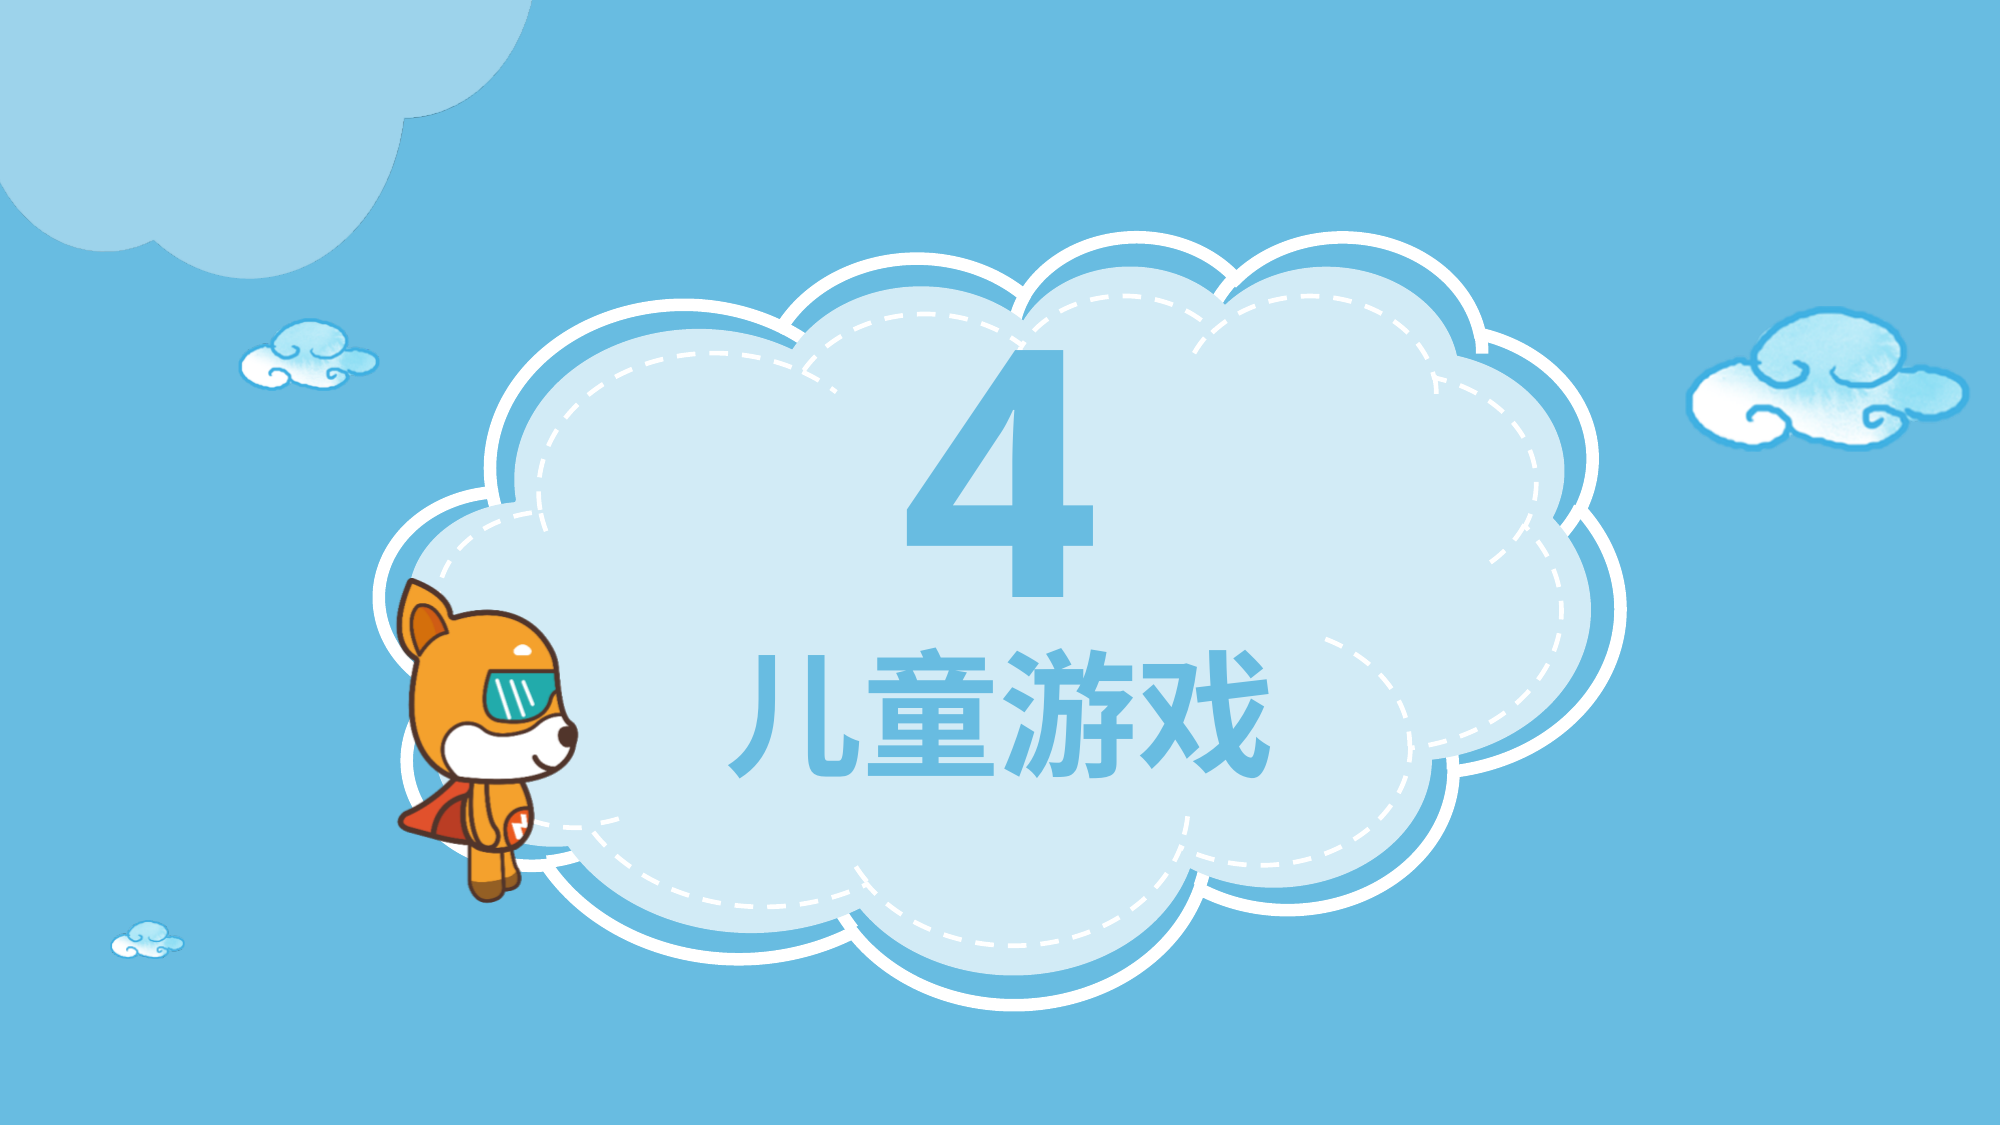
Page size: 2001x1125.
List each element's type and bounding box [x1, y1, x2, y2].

text_box [379, 234, 1620, 1003]
picture [369, 578, 594, 904]
picture [0, 0, 628, 280]
picture [110, 920, 185, 959]
picture [1684, 306, 1971, 452]
picture [238, 318, 380, 391]
